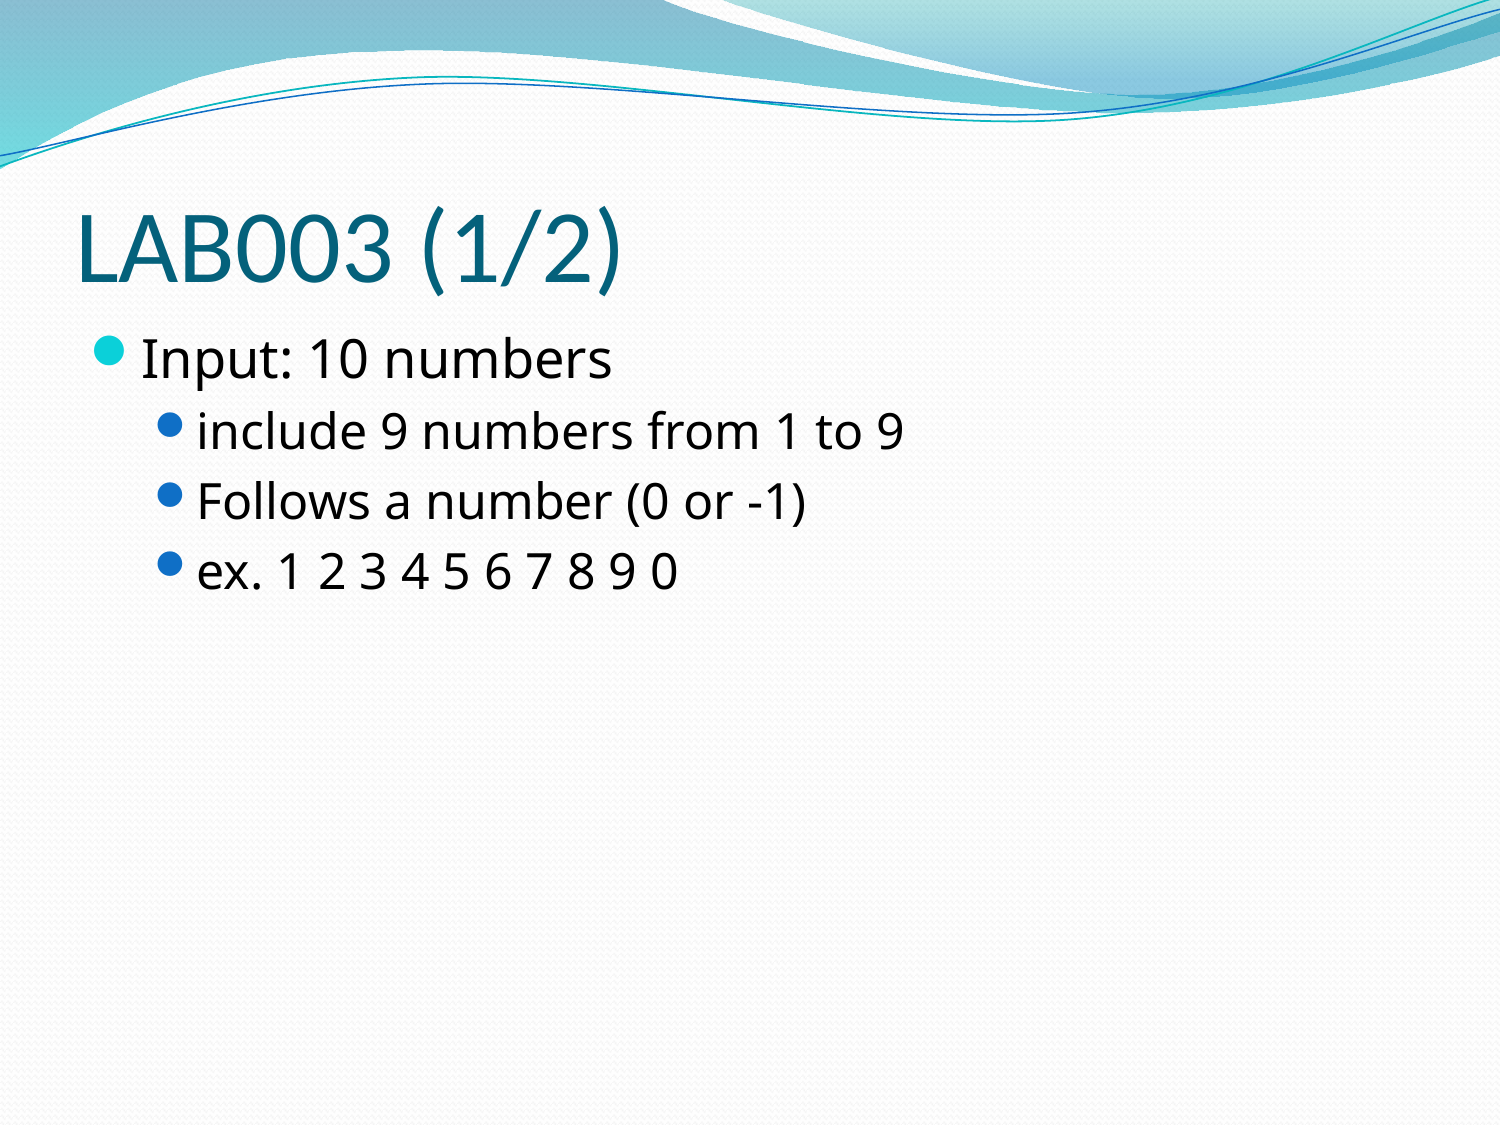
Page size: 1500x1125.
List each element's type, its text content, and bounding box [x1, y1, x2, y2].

title LAB003 (1/2) [75, 115, 1425, 303]
list Input: 10 numbers include 9 numbers from 1 to 9 Follows a number (0 or -1) ex. 1 2 3 4 5 6 7 8 9 0 [75, 317, 1425, 1038]
